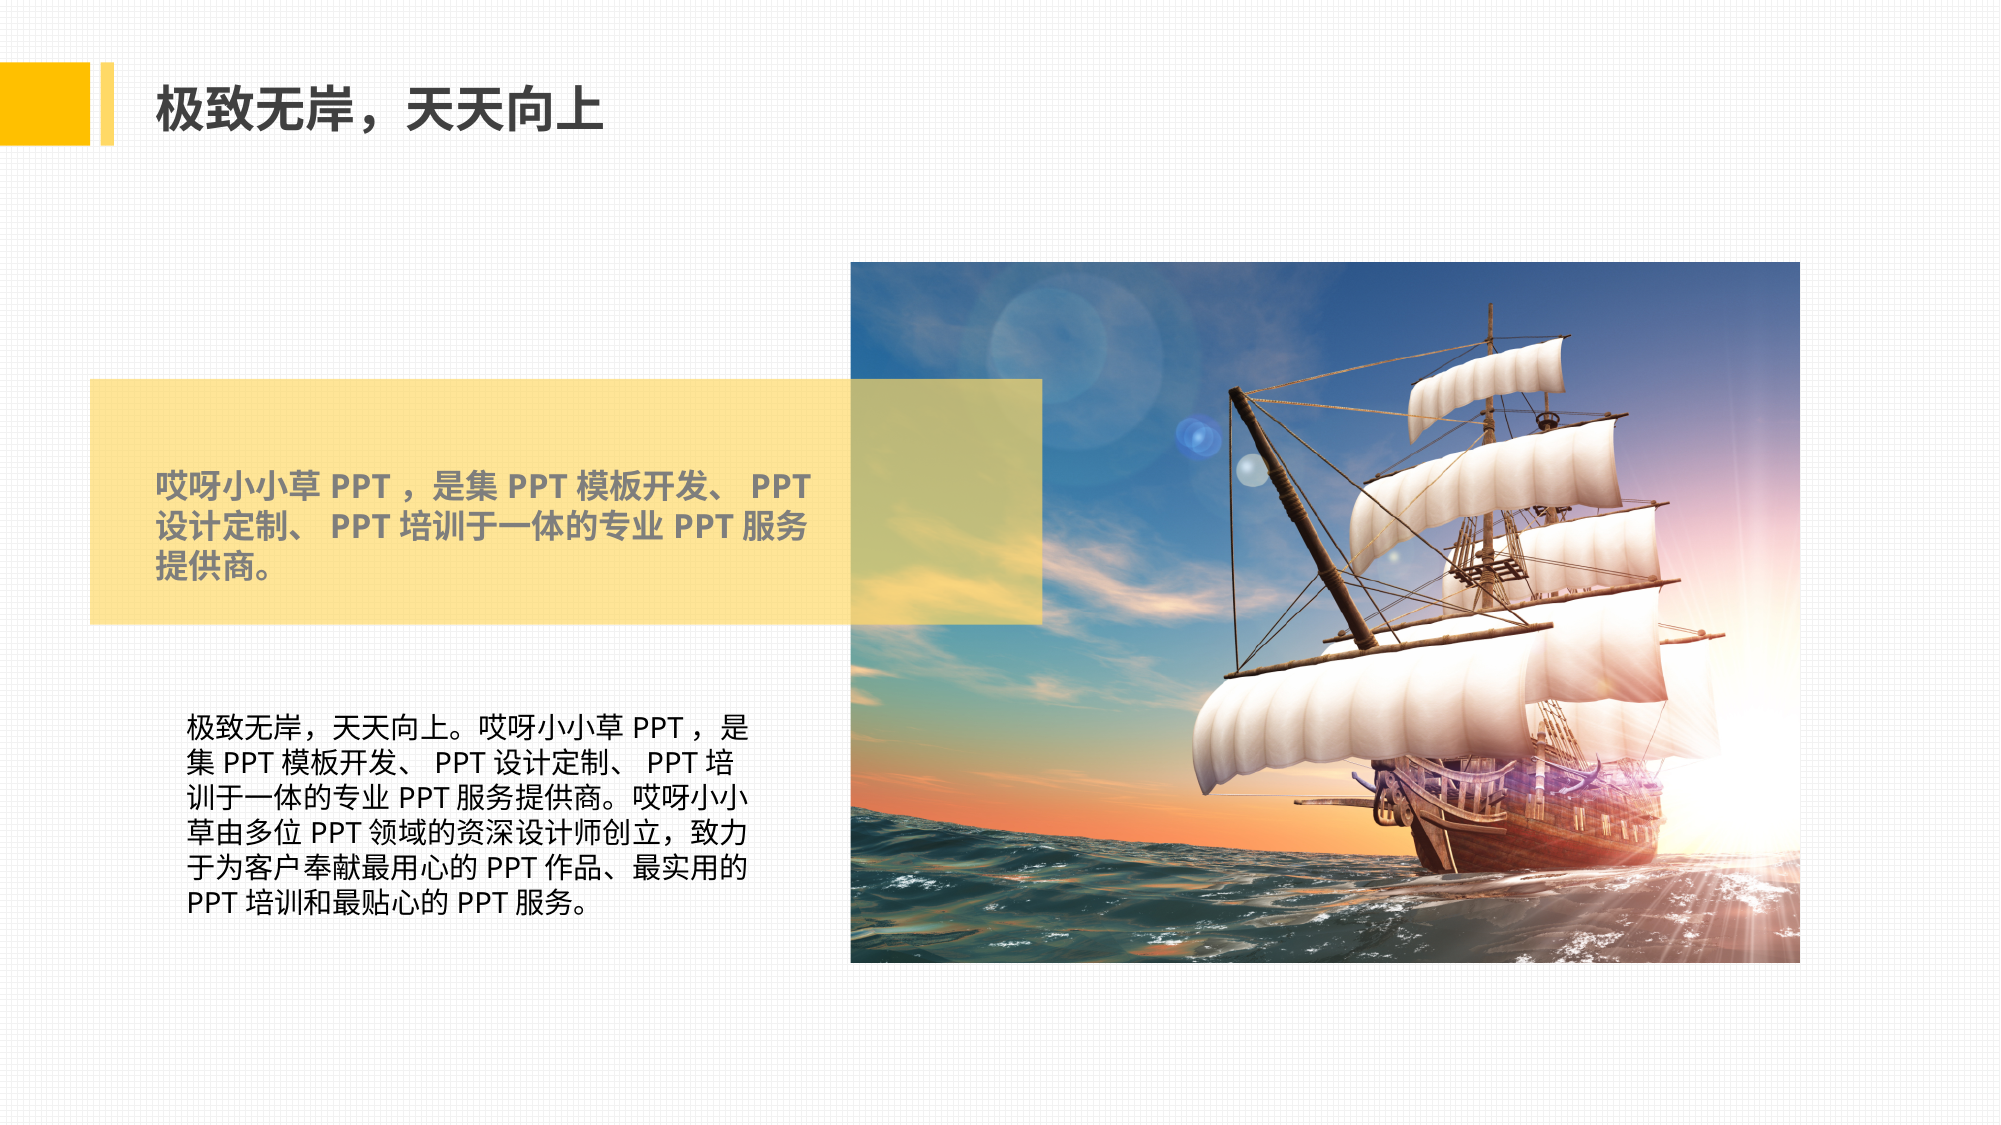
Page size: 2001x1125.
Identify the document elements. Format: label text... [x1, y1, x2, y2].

text_box [89, 378, 850, 626]
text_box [0, 62, 115, 146]
text_box 哎呀小小草PPT，是集PPT模板开发、PPT设计定制、PPT培训于一体的专业PPT服务提供商。 [140, 457, 836, 592]
picture [850, 262, 1800, 963]
text_box 极致无岸，天天向上。哎呀小小草PPT，是集PPT模板开发、PPT设计定制、PPT培训于一体的专业PPT服务提供商。哎呀小小草由多位PPT领域的资深设计师创立，致力于为客户奉献最用心的PPT作品、最实用的PPT培训和最贴心的PPT服务。 [171, 702, 769, 927]
text_box 极致无岸，天天向上 [140, 69, 633, 145]
